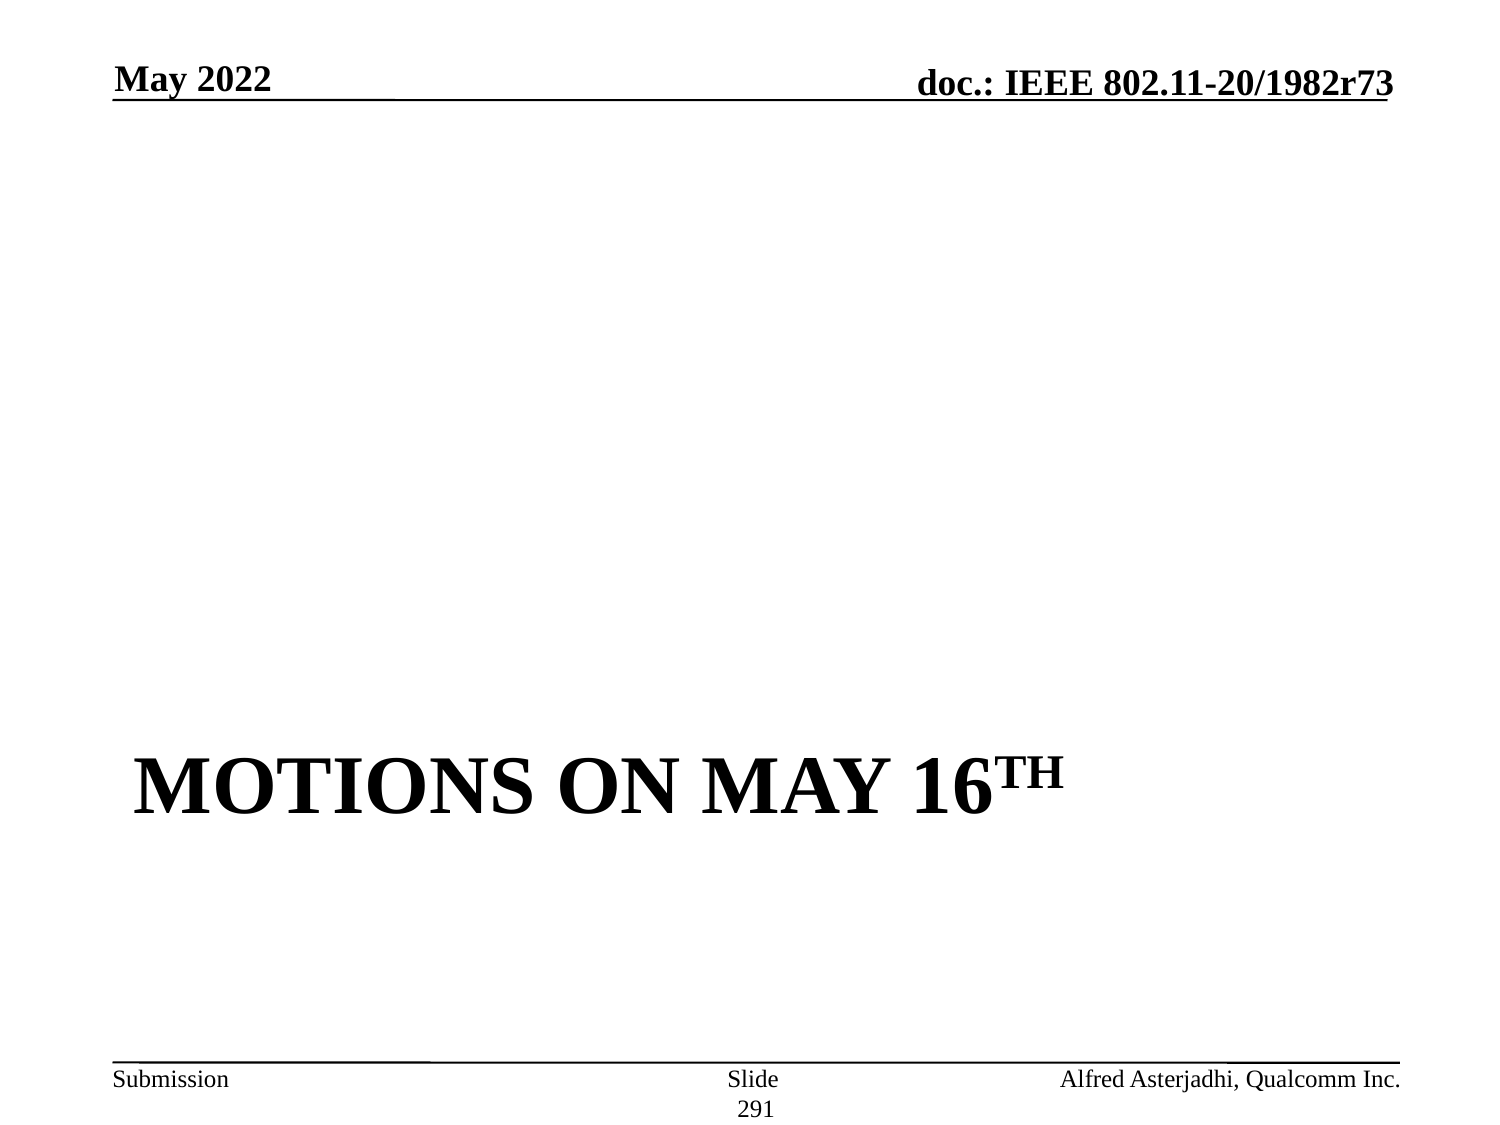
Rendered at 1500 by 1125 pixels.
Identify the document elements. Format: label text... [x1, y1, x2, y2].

slide_number Slide 291 [712, 1061, 800, 1123]
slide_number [114, 54, 423, 100]
title Motions on May 16th [118, 722, 1394, 947]
footer Alfred Asterjadhi, Qualcomm Inc. [878, 1061, 1402, 1093]
